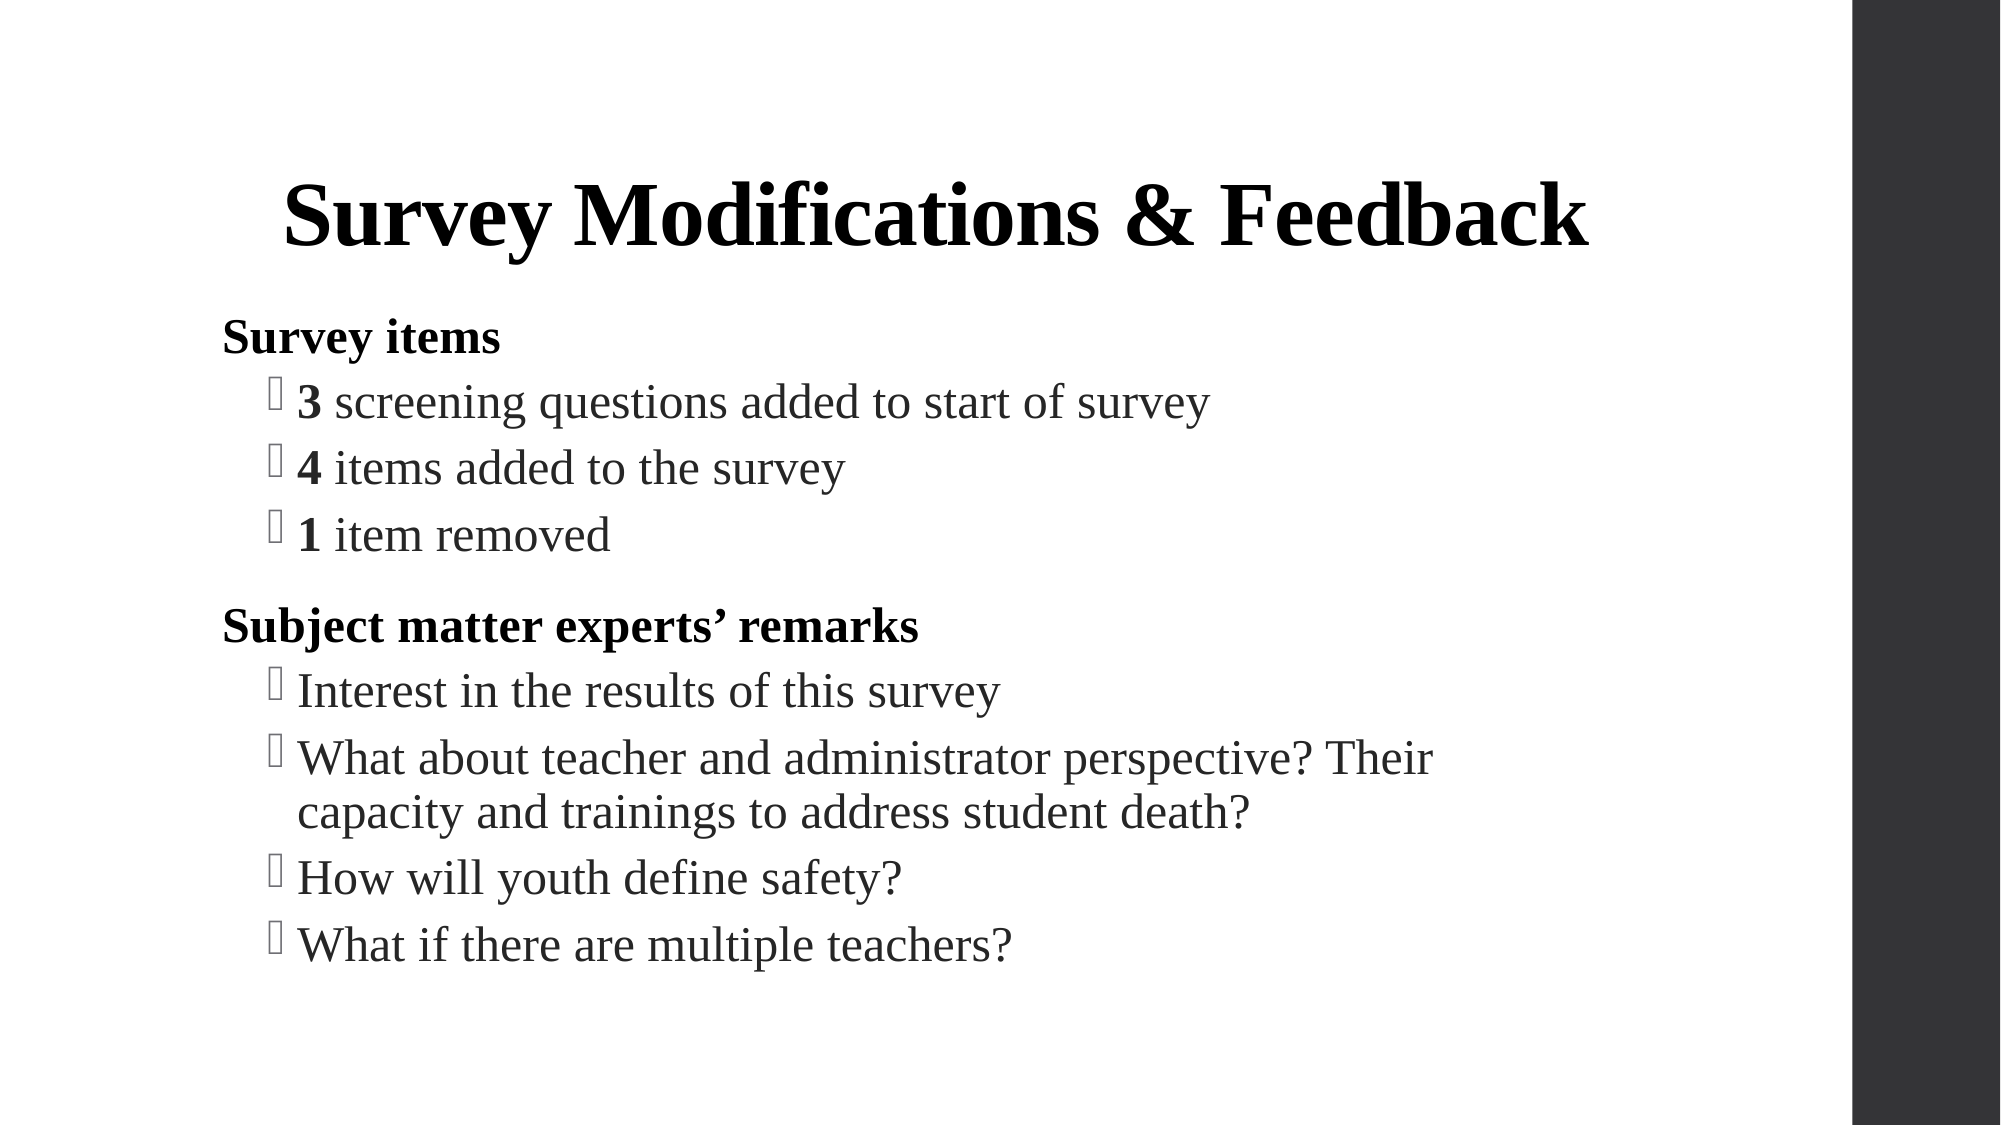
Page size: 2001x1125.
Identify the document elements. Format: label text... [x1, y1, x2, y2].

list Survey items 3 screening questions added to start of survey 4 items added to the survey 1 item removed Subject matter experts’ remarks Interest in the results of this survey What about teacher and administrator perspective? Their capacity and trainings to address student death? How will youth define safety? What if there are multiple teachers? [206, 299, 1617, 1014]
title Survey Modifications & Feedback [141, 55, 1732, 273]
